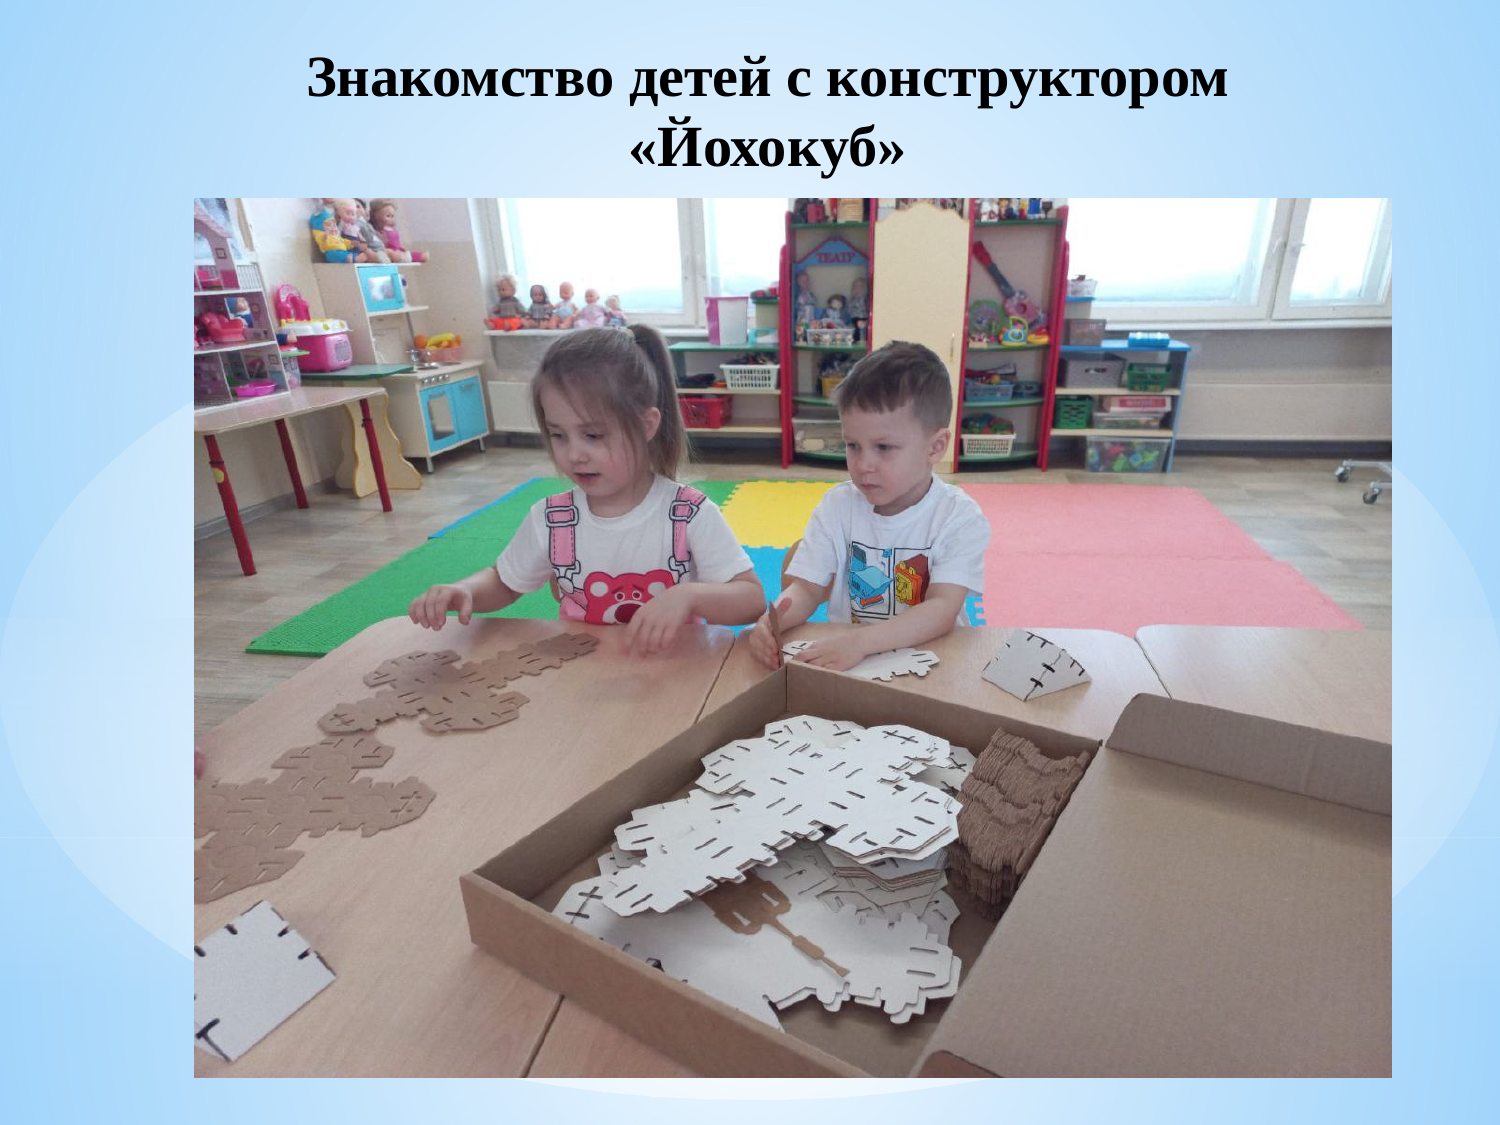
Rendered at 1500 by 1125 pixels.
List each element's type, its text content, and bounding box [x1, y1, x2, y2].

text_box Знакомство детей с конструктором «Йохокуб» [171, 30, 1365, 186]
picture [194, 197, 1392, 1078]
